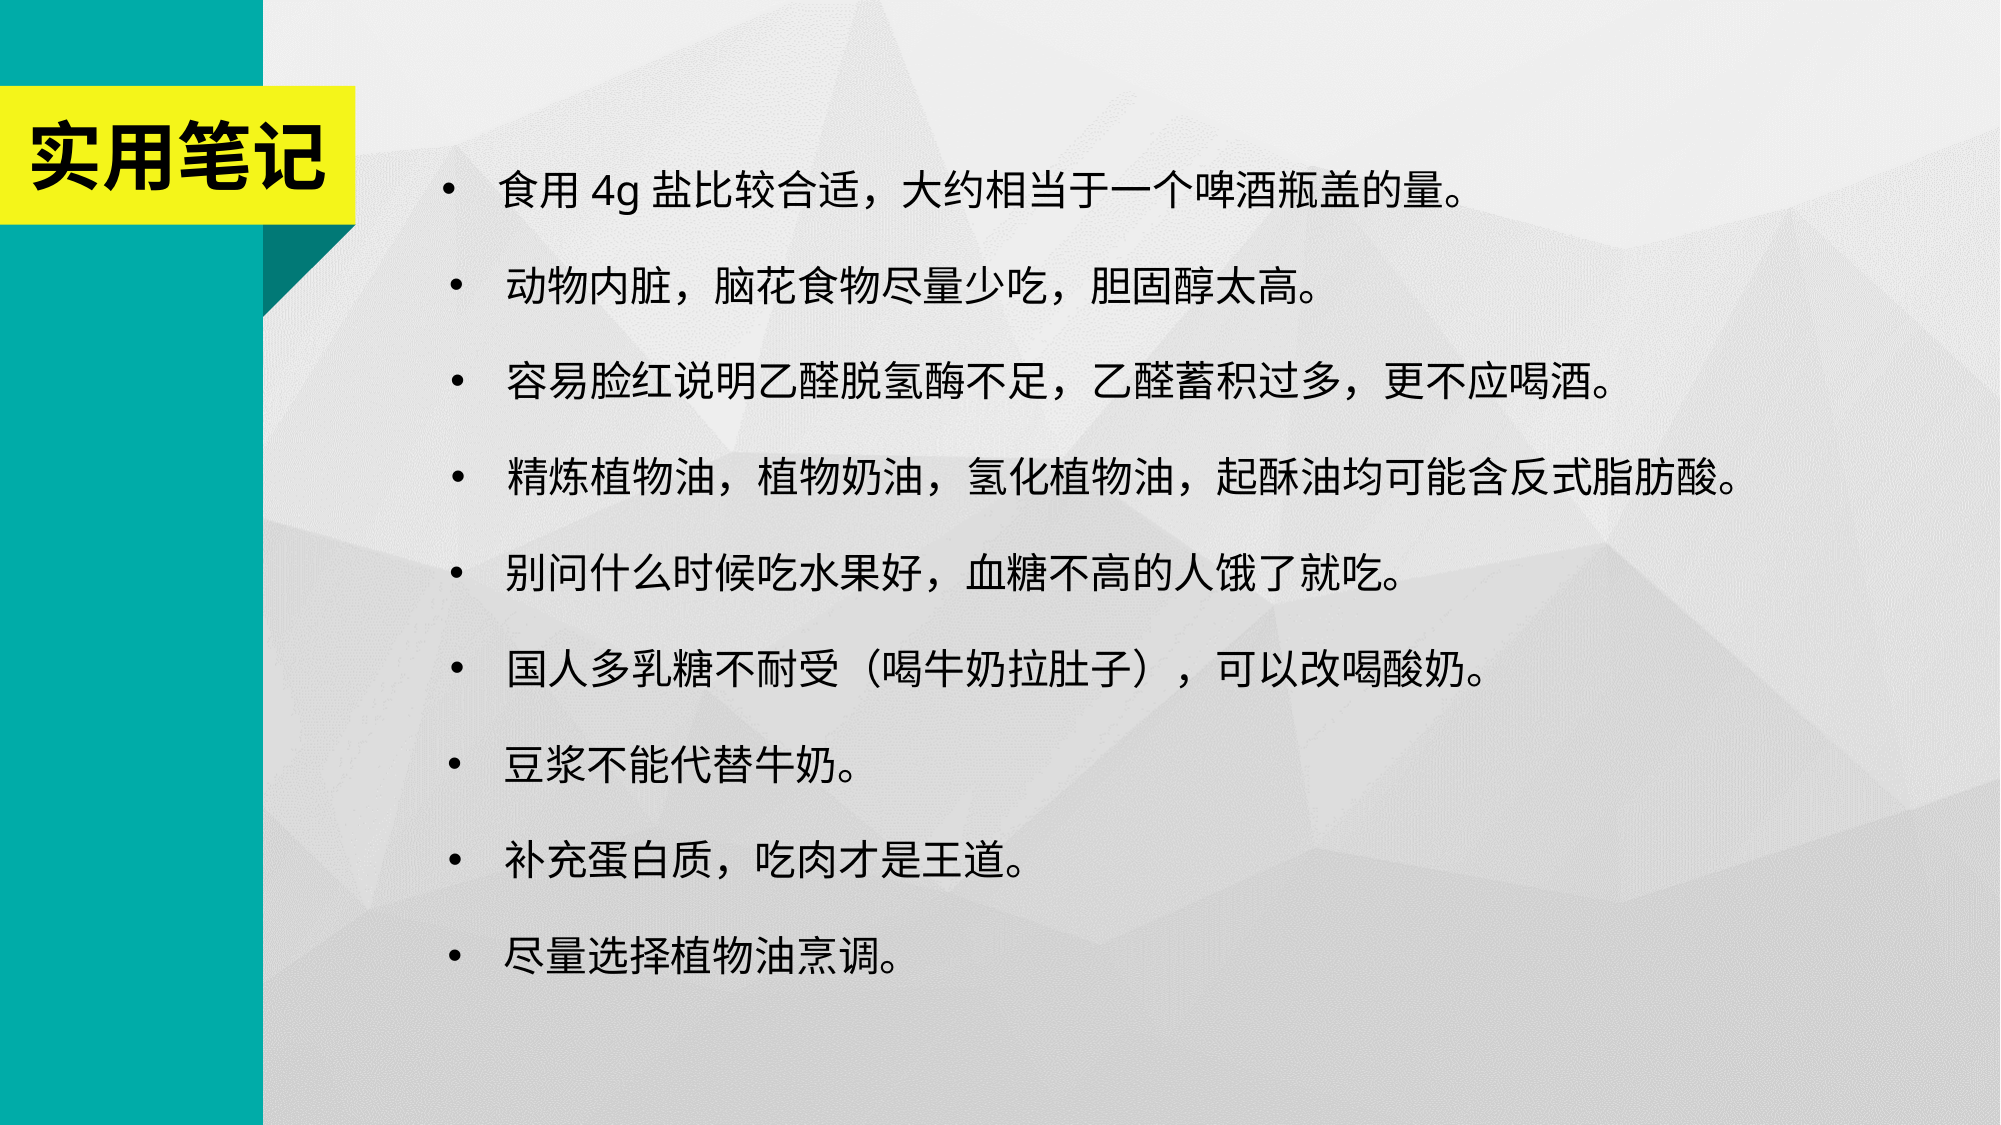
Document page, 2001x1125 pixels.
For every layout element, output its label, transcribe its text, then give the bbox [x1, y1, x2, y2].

text_box [264, 223, 357, 318]
text_box [0, 226, 264, 1125]
text_box [0, 0, 264, 85]
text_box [430, 155, 1780, 989]
text_box [0, 85, 356, 226]
text_box 实用笔记 [12, 102, 343, 207]
picture [264, 0, 2001, 1125]
